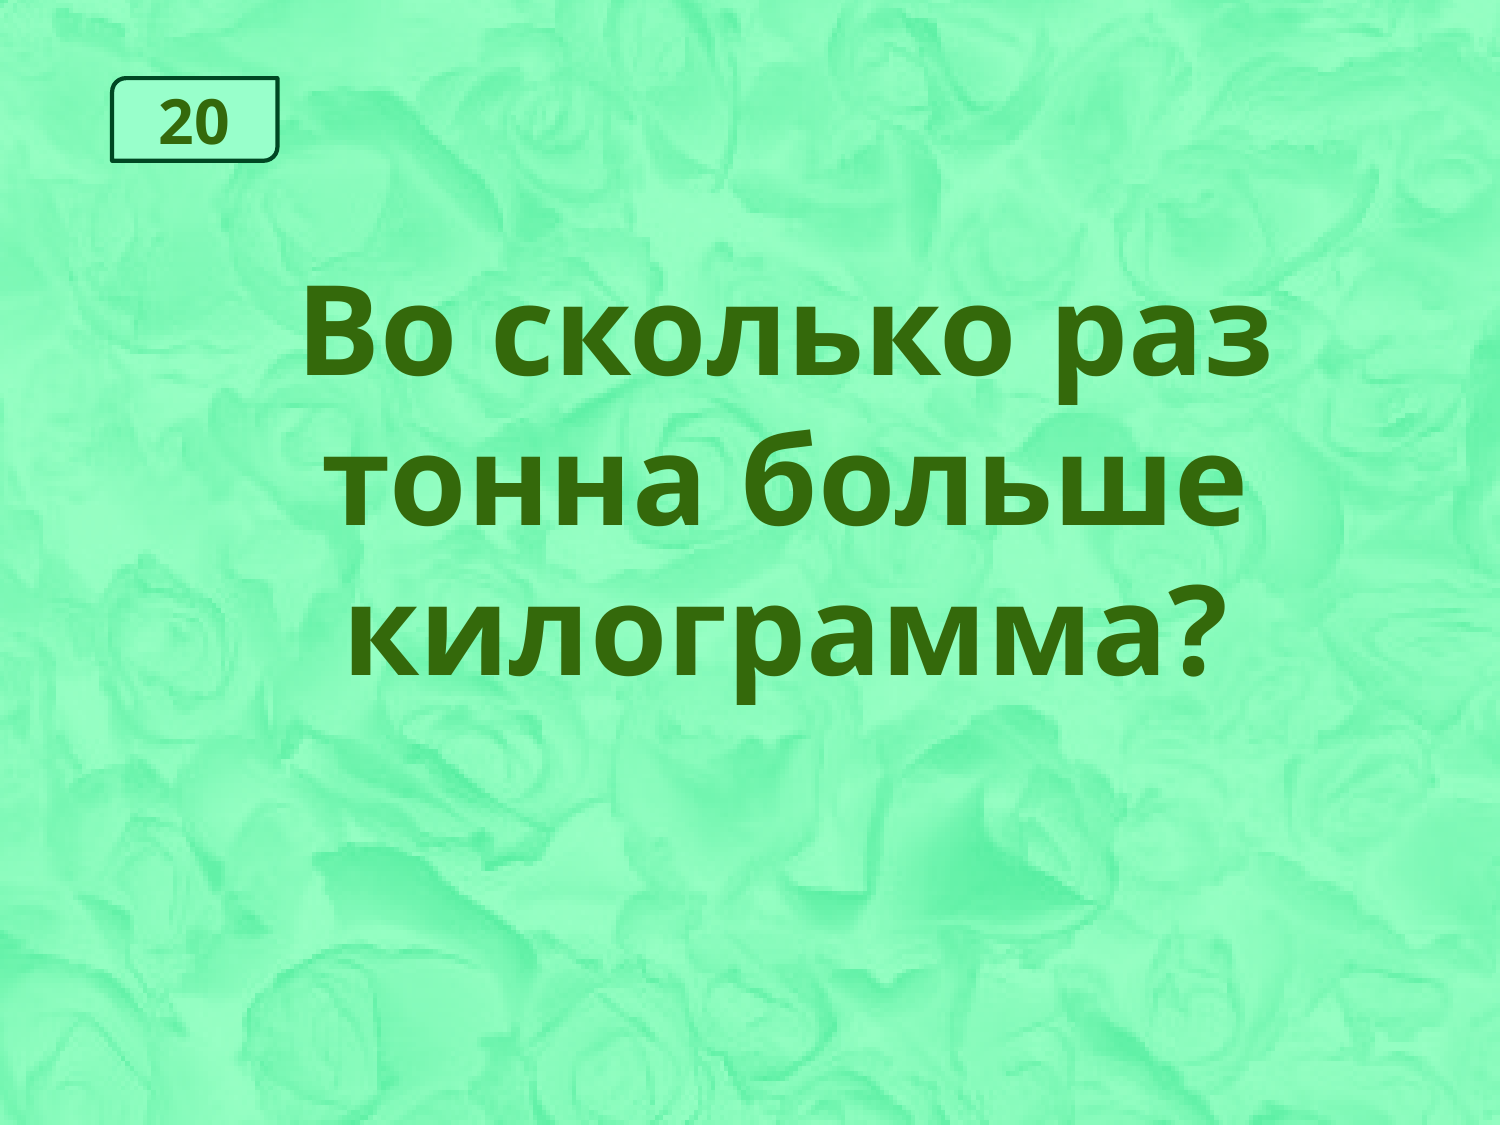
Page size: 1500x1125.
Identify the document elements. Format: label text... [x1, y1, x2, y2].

text_box Во сколько раз тонна больше килограмма? [123, 243, 1447, 709]
text_box 20 [109, 76, 280, 163]
